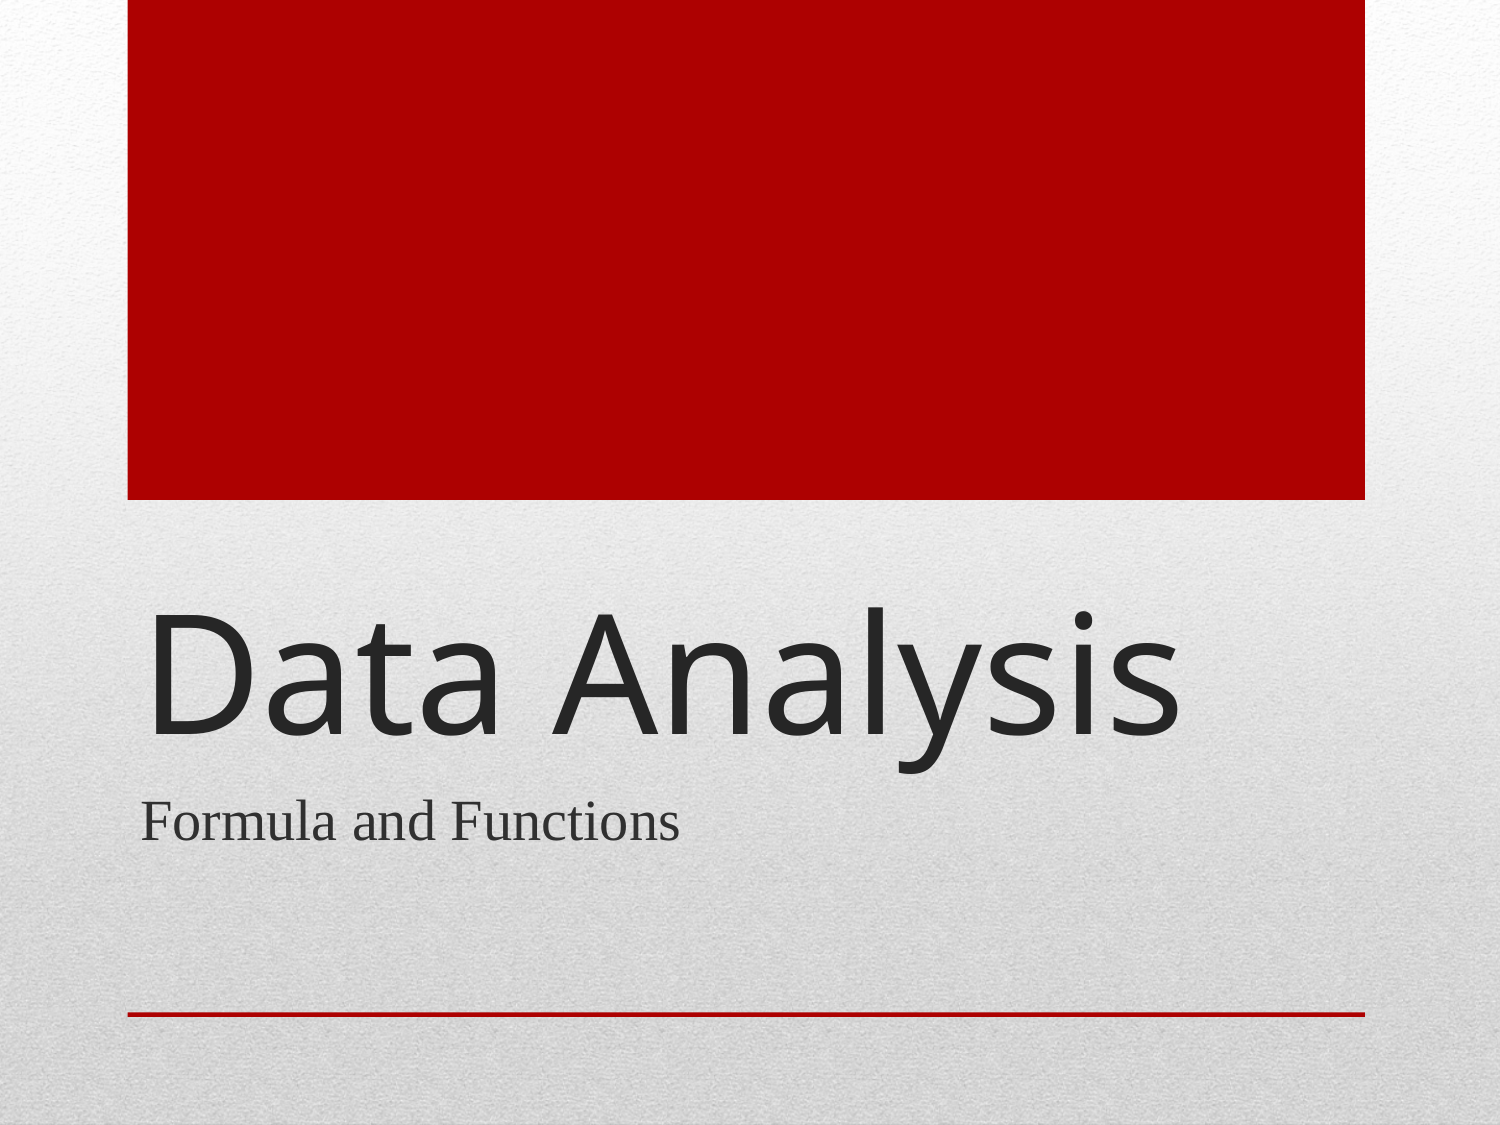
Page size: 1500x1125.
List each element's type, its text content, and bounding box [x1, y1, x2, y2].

title Data Analysis [125, 525, 1363, 775]
subtitle Formula and Functions [125, 774, 1250, 938]
